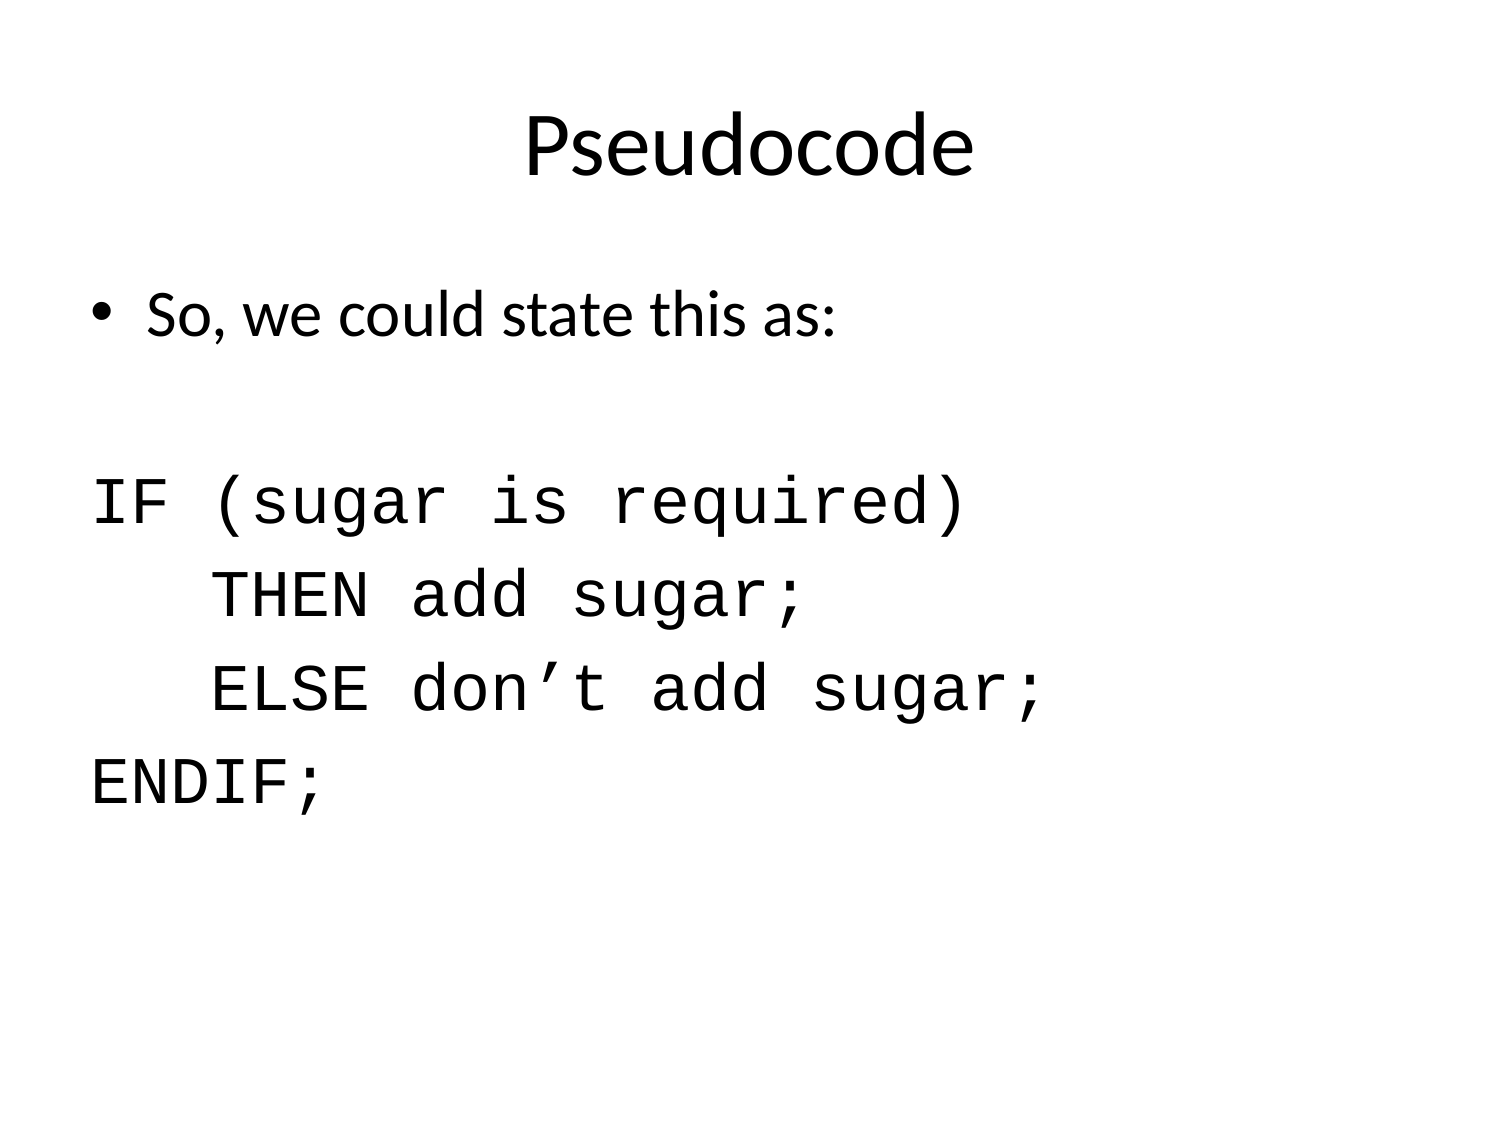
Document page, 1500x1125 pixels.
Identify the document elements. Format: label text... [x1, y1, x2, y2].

list So, we could state this as: IF (sugar is required) THEN add sugar; ELSE don’t add sugar; ENDIF; [75, 262, 1425, 1005]
title Pseudocode [75, 45, 1425, 233]
